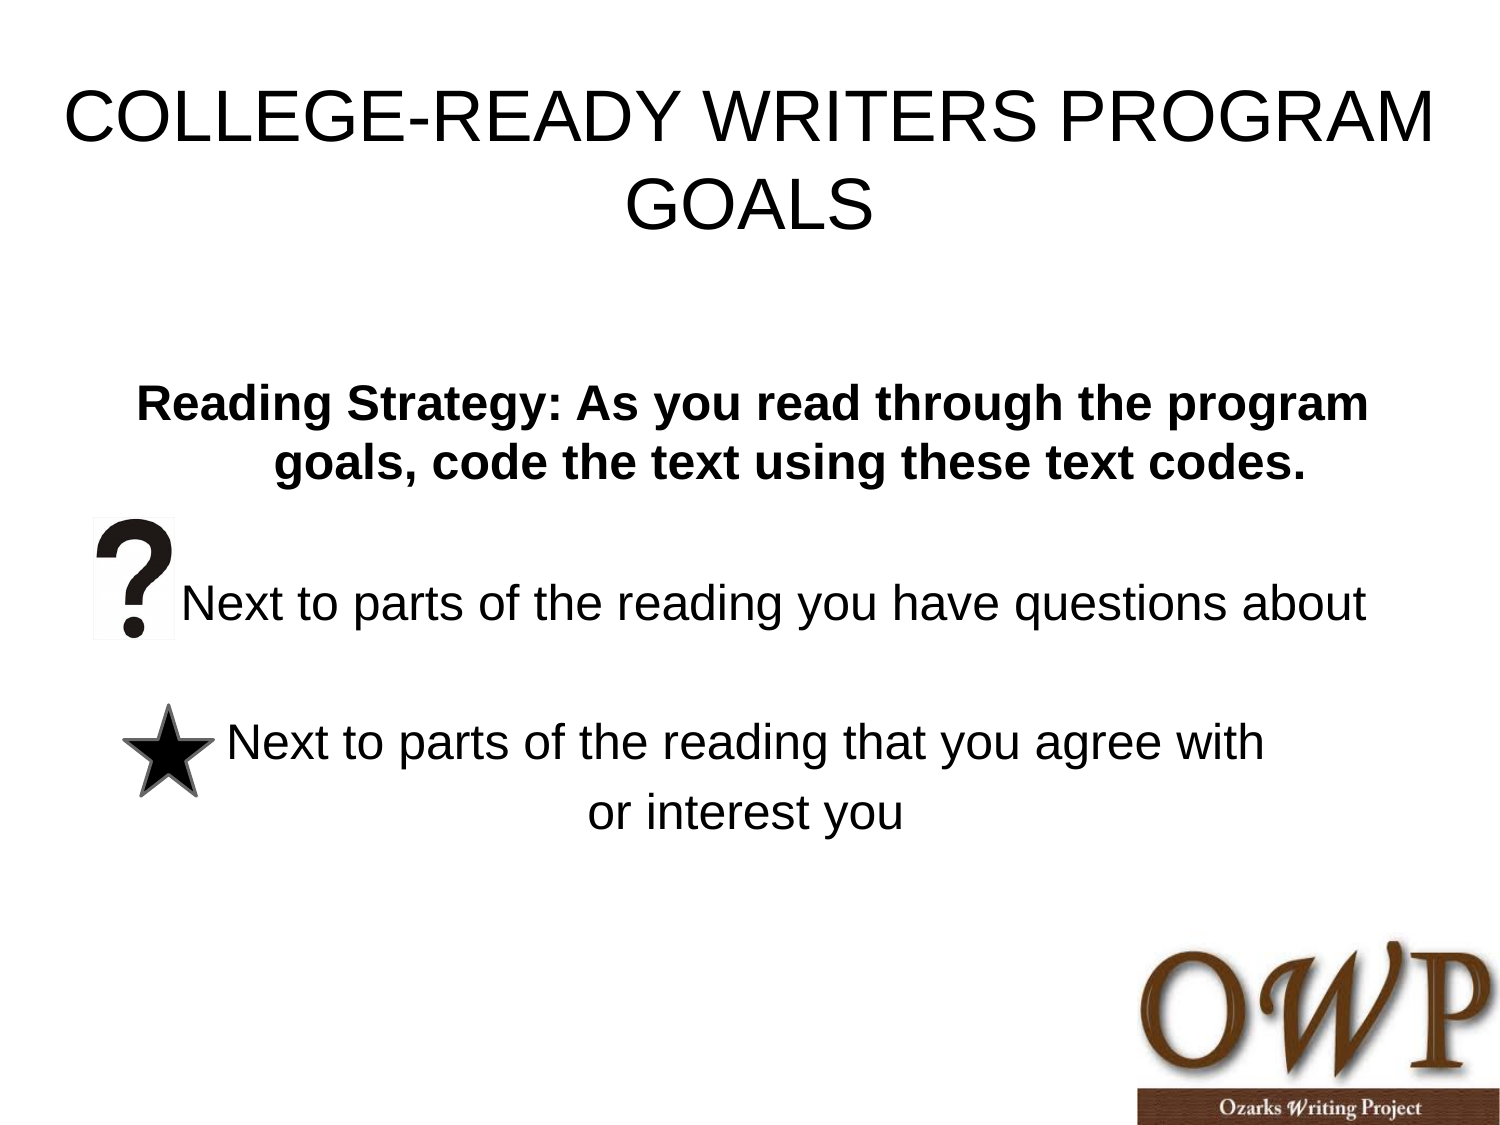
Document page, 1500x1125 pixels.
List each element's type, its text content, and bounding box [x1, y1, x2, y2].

title College-Ready Writers Program Goals [0, 62, 1500, 250]
text_box ? [74, 537, 175, 689]
picture [1137, 931, 1500, 1125]
text_box [123, 704, 214, 797]
text_box * [112, 675, 237, 873]
picture [92, 517, 175, 640]
list Reading Strategy: As you read through the program goals, code the text using these text codes. Next to parts of the reading you have questions about Next to parts of the reading that you agree with or interest you [75, 312, 1425, 955]
